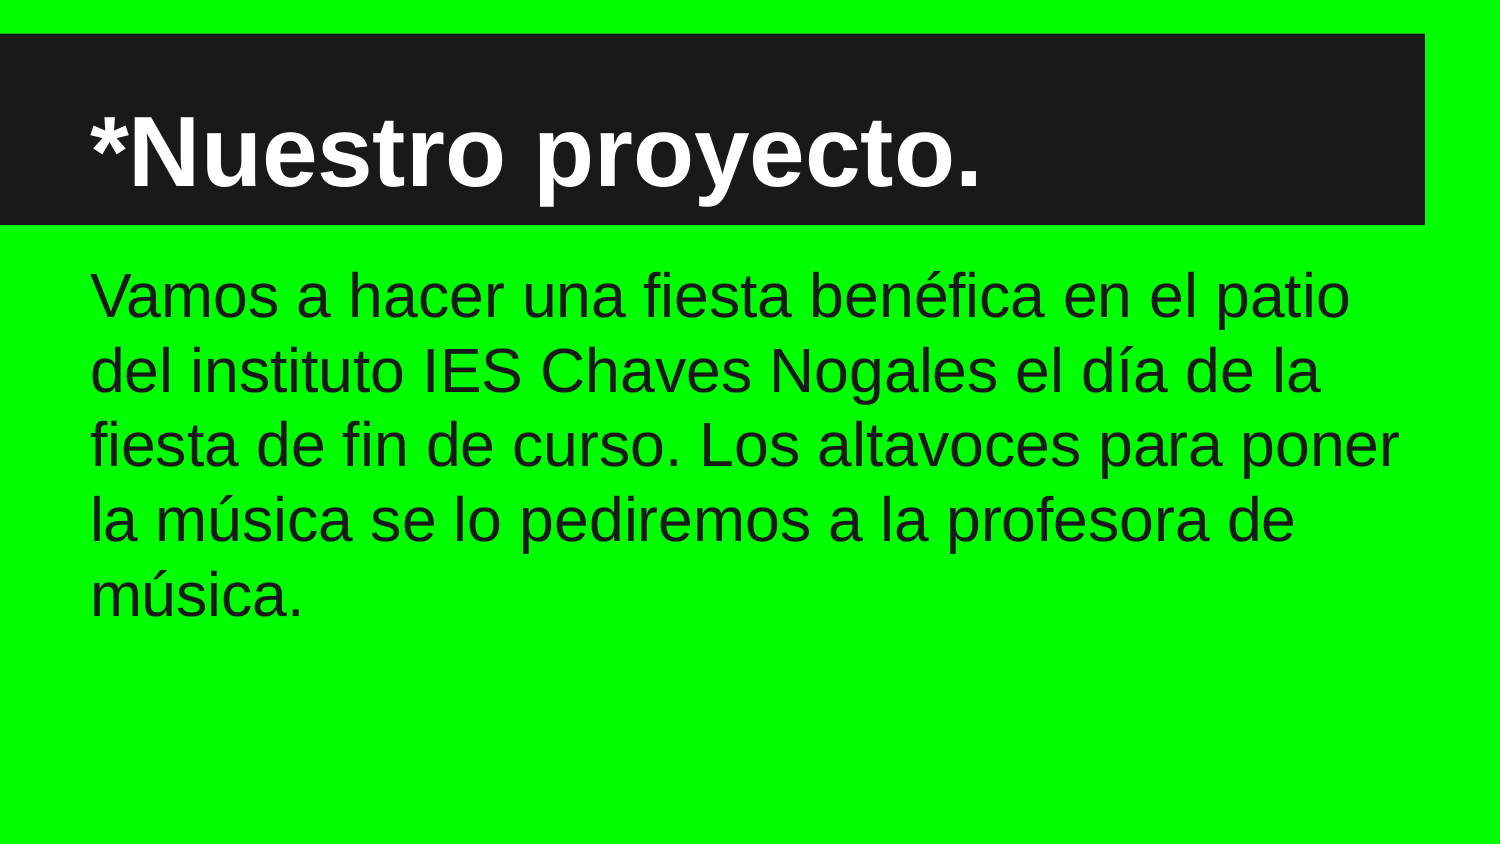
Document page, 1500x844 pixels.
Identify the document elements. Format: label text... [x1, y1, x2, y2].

title *Nuestro proyecto. [75, 33, 1425, 221]
list Vamos a hacer una fiesta benéfica en el patio del instituto IES Chaves Nogales el día de la fiesta de fin de curso. Los altavoces para poner la música se lo pediremos a la profesora de música. [75, 239, 1425, 808]
